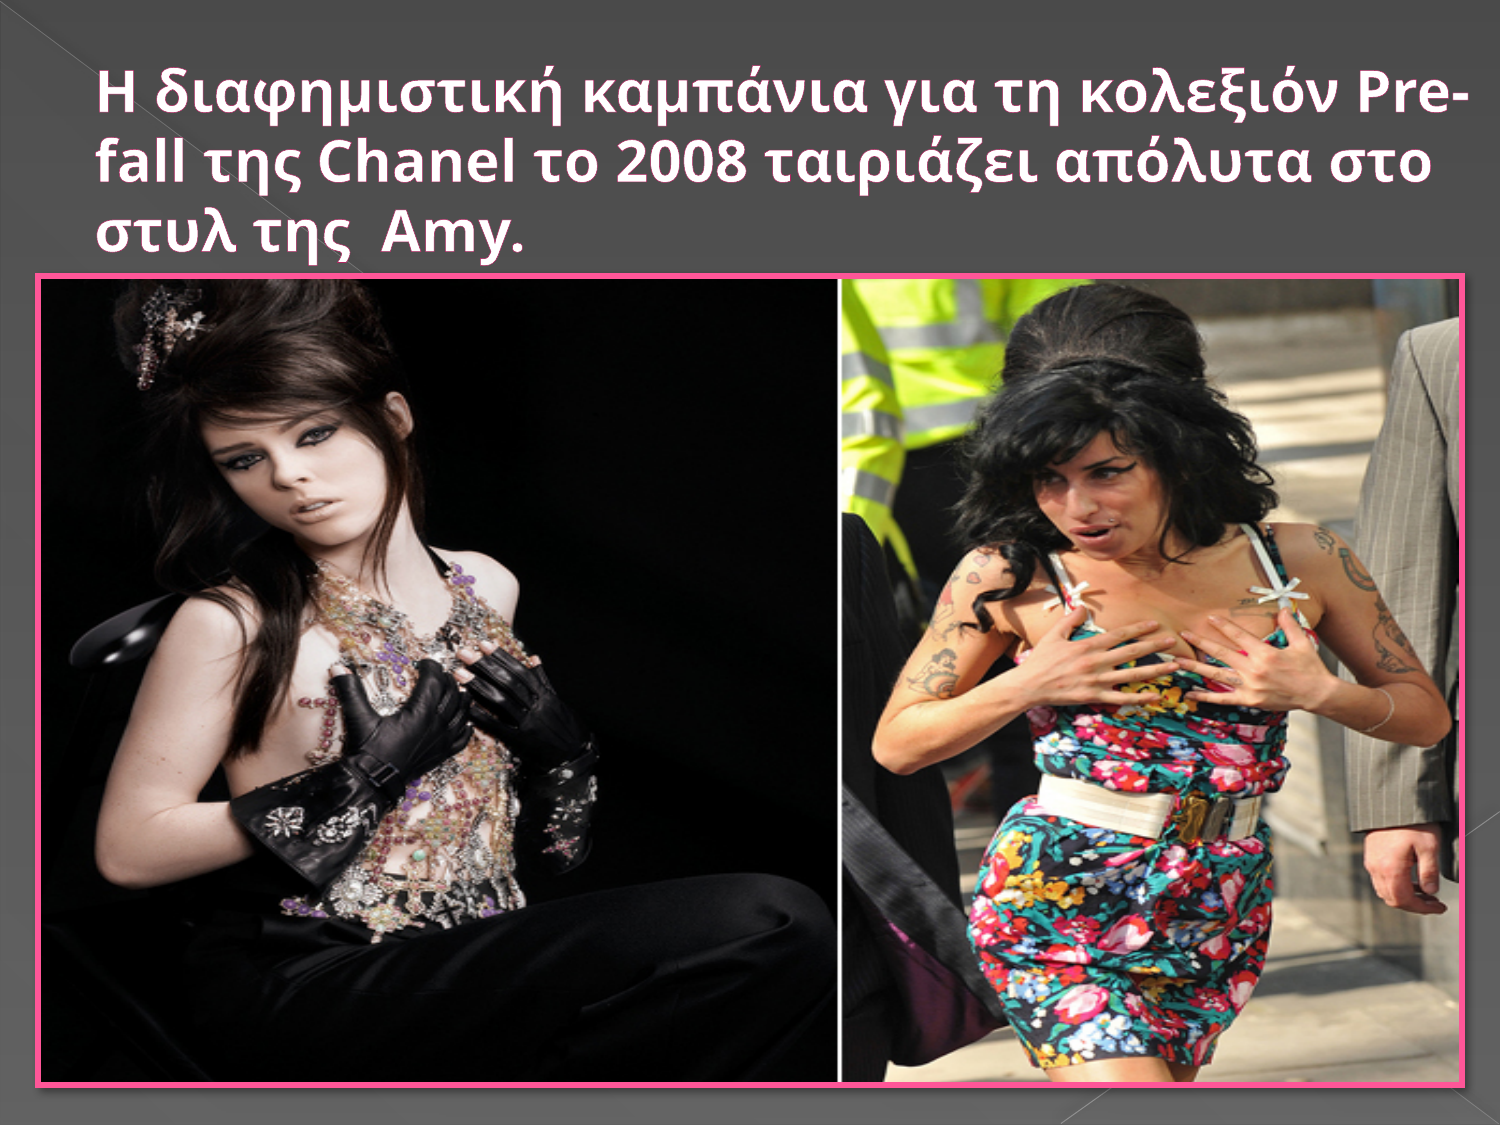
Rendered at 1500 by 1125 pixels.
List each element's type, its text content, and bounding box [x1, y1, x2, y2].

title Η διαφημιστική καμπάνια για τη κολεξιόν Pre-fall της Chanel το 2008 ταιριάζει απόλυτα στο στυλ της Amy. [0, 43, 1500, 274]
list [41, 278, 1459, 1083]
